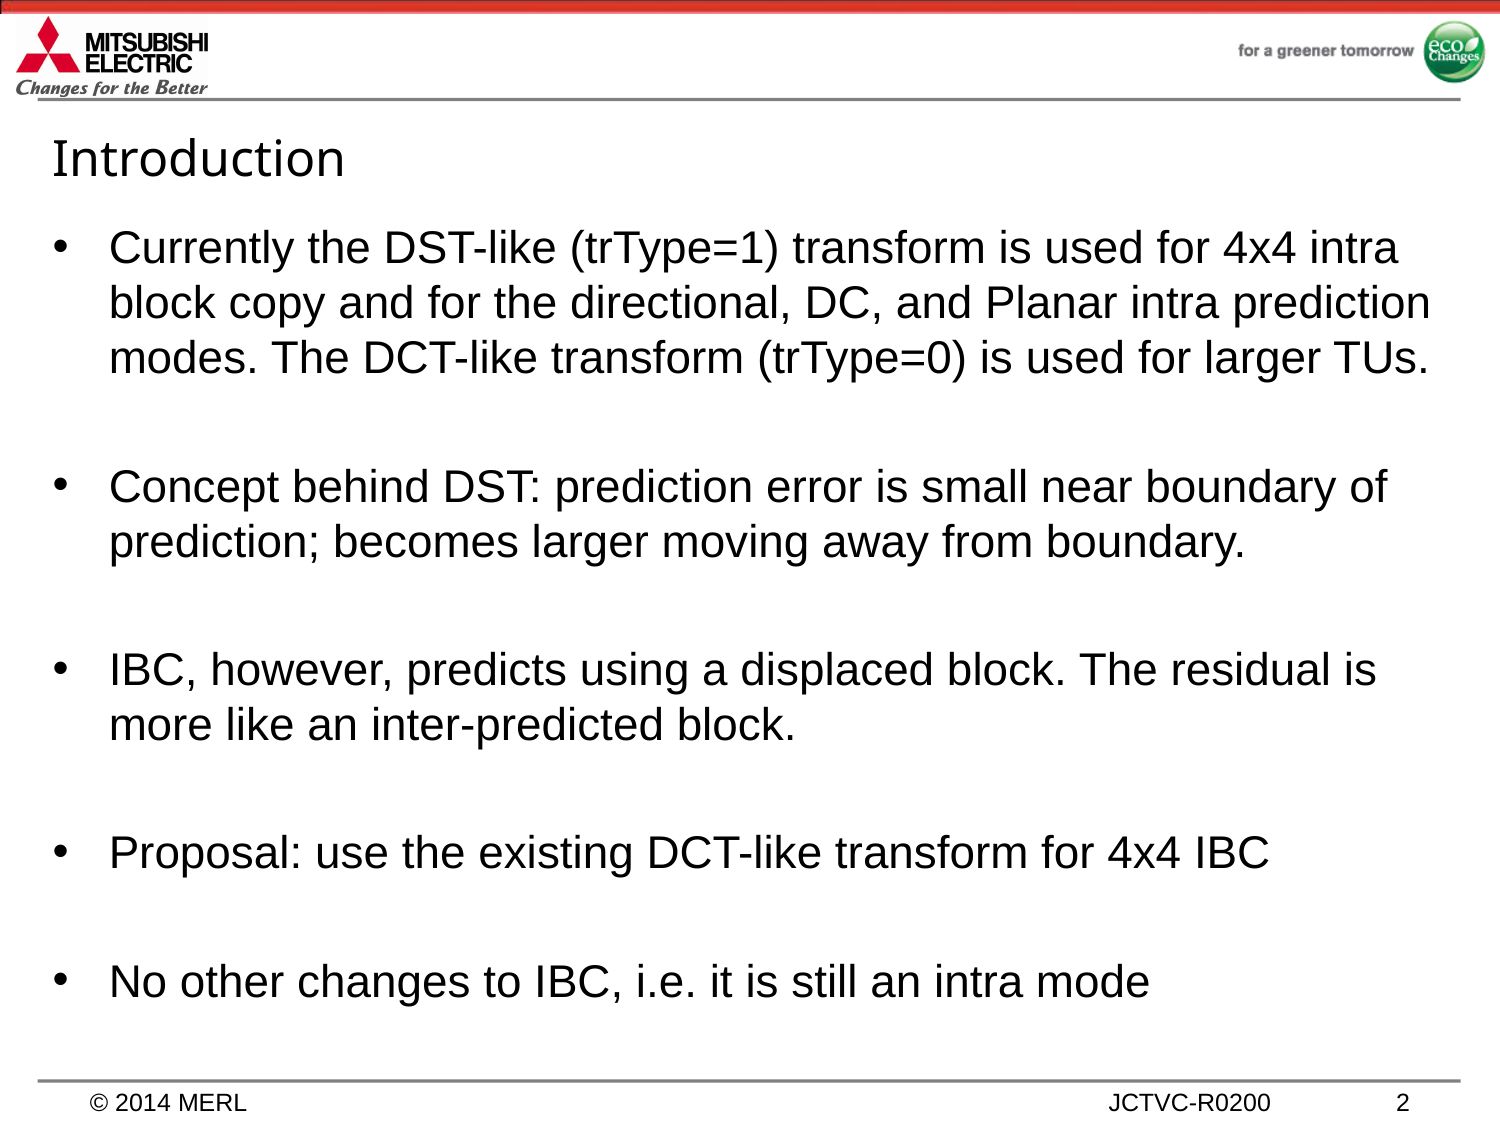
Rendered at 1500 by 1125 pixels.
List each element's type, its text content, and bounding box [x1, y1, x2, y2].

picture [0, 0, 1500, 14]
picture [16, 16, 208, 97]
picture [1236, 19, 1486, 85]
list Currently the DST-like (trType=1) transform is used for 4x4 intra block copy and for the directional, DC, and Planar intra prediction modes. The DCT-like transform (trType=0) is used for larger TUs. Concept behind DST: prediction error is small near boundary of prediction; becomes larger moving away from boundary. IBC, however, predicts using a displaced block. The residual is more like an inter-predicted block. Proposal: use the existing DCT-like transform for 4x4 IBC No other changes to IBC, i.e. it is still an intra mode [37, 210, 1461, 1059]
title Introduction [37, 116, 1461, 196]
slide_number 2 [1352, 1071, 1425, 1125]
